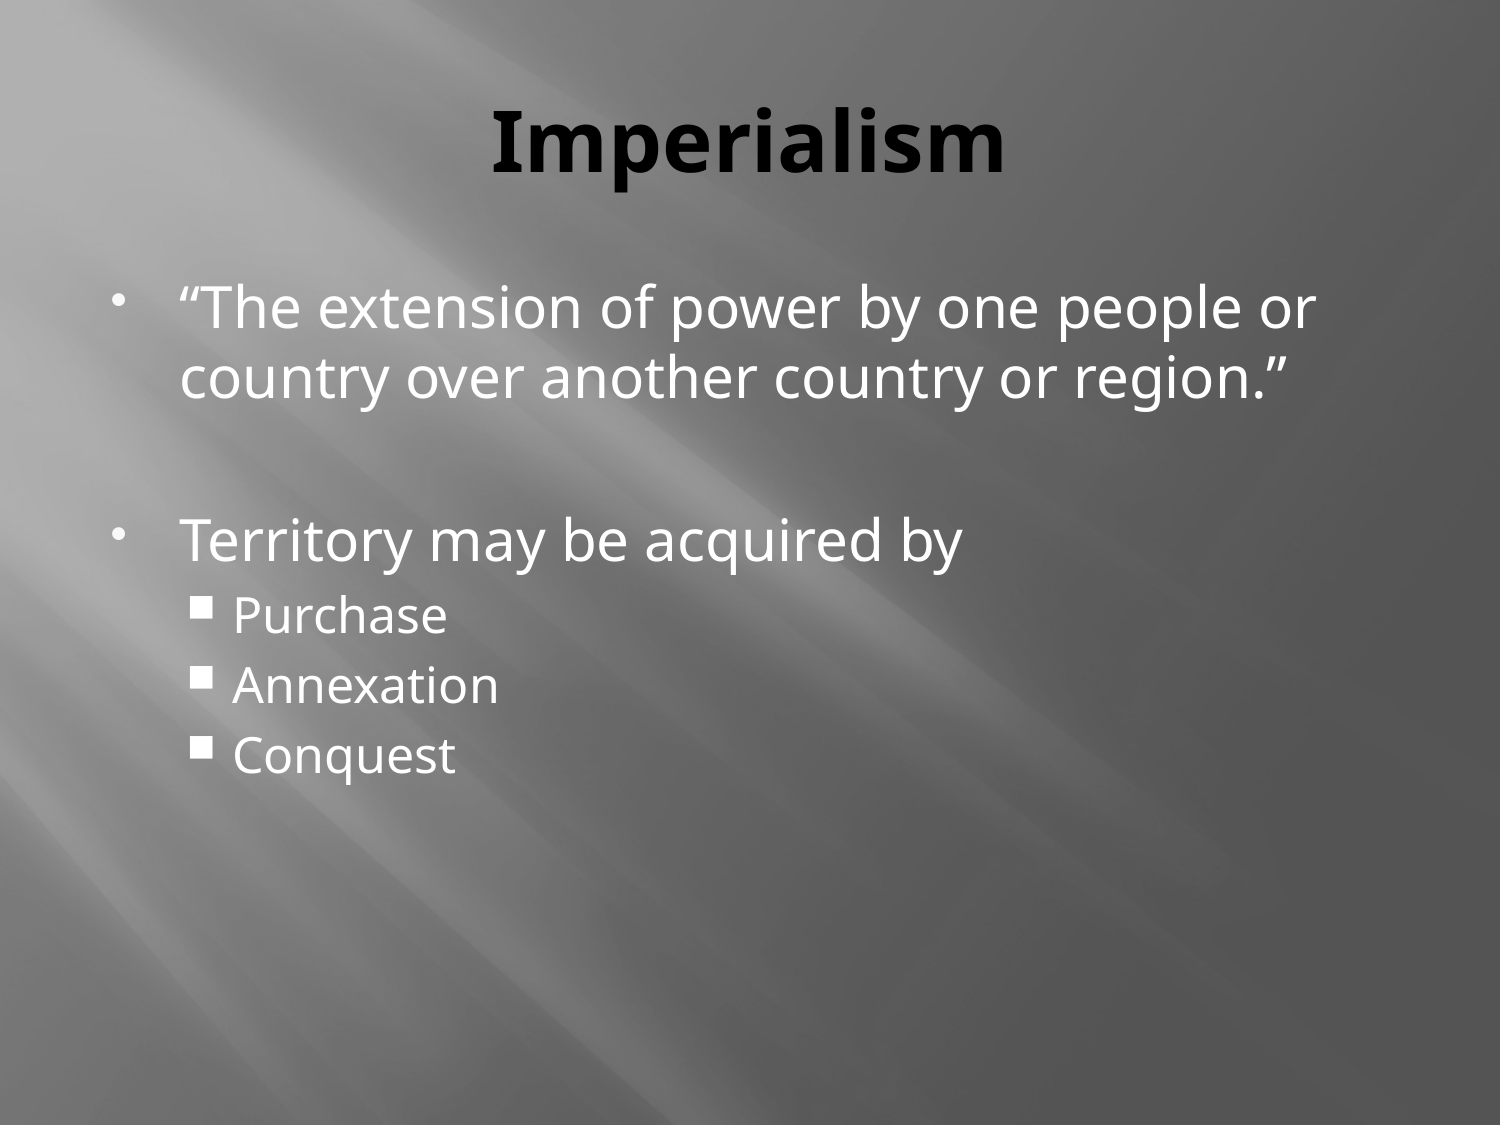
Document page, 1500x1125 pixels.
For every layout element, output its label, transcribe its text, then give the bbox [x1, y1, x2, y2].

title Imperialism [75, 45, 1425, 233]
list “The extension of power by one people or country over another country or region.” Territory may be acquired by Purchase Annexation Conquest [75, 262, 1425, 1035]
